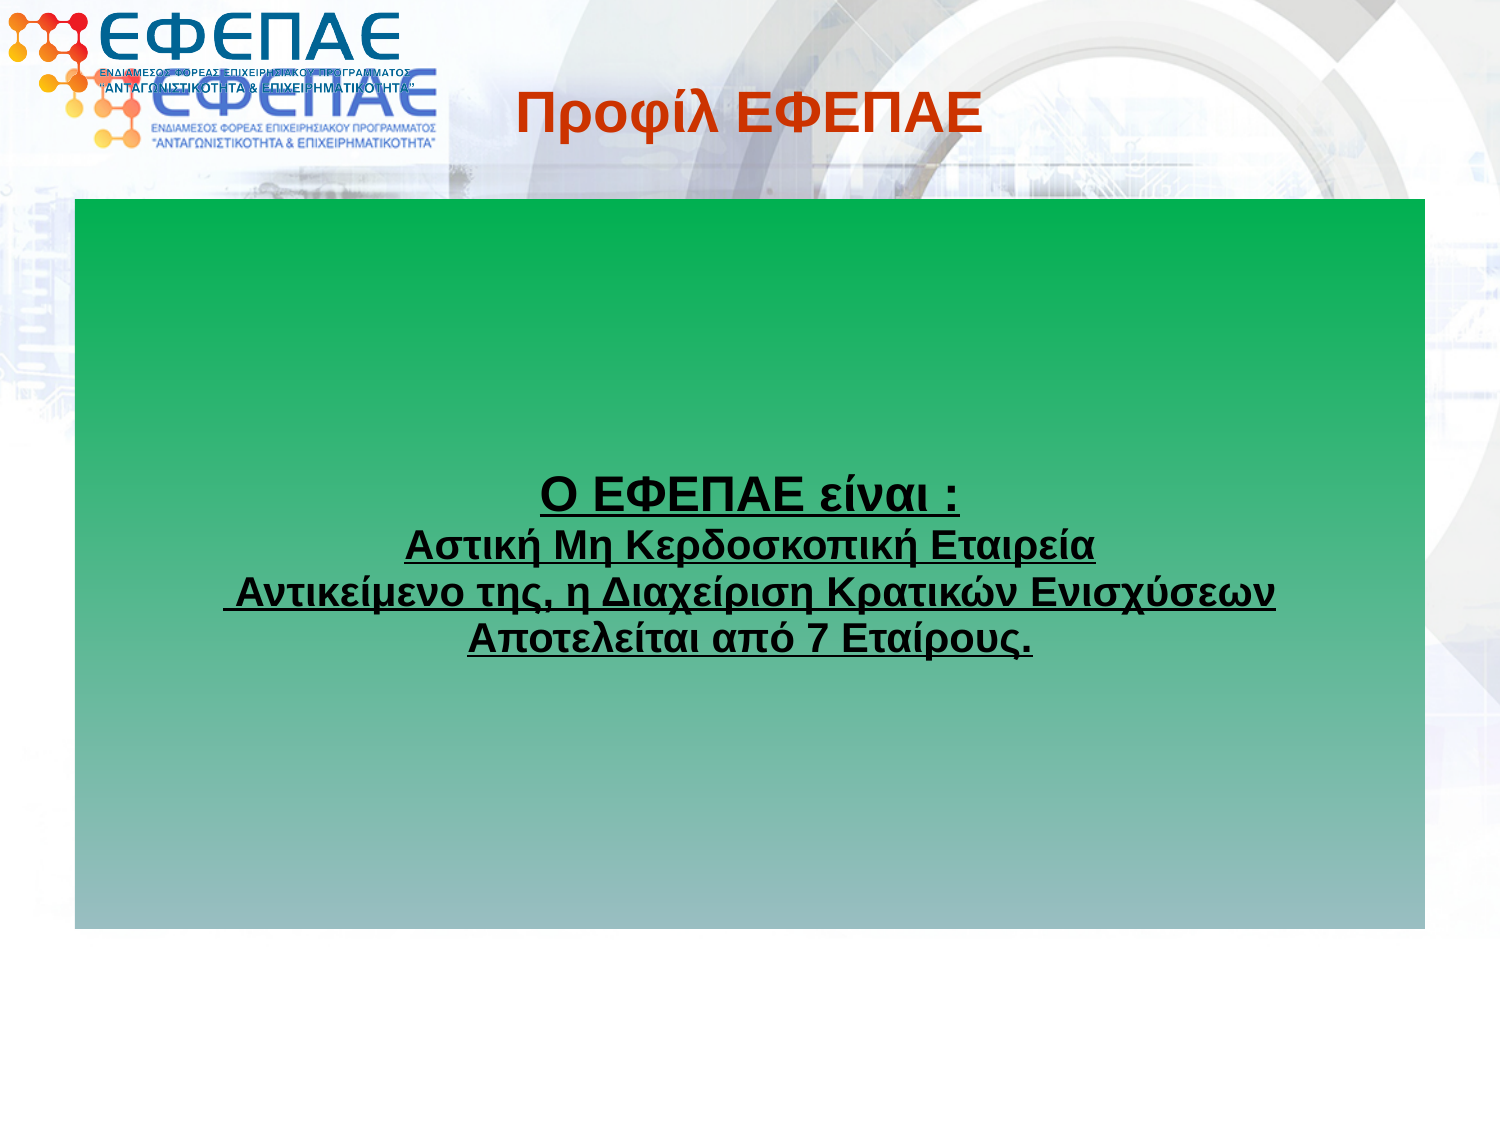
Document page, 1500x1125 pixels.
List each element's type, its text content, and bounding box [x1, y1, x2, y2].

title Προφίλ ΕΦΕΠΑΕ [76, 30, 1424, 188]
picture [0, 0, 423, 106]
table_cell 15 [0, 0, 1500, 1125]
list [74, 198, 1426, 1044]
